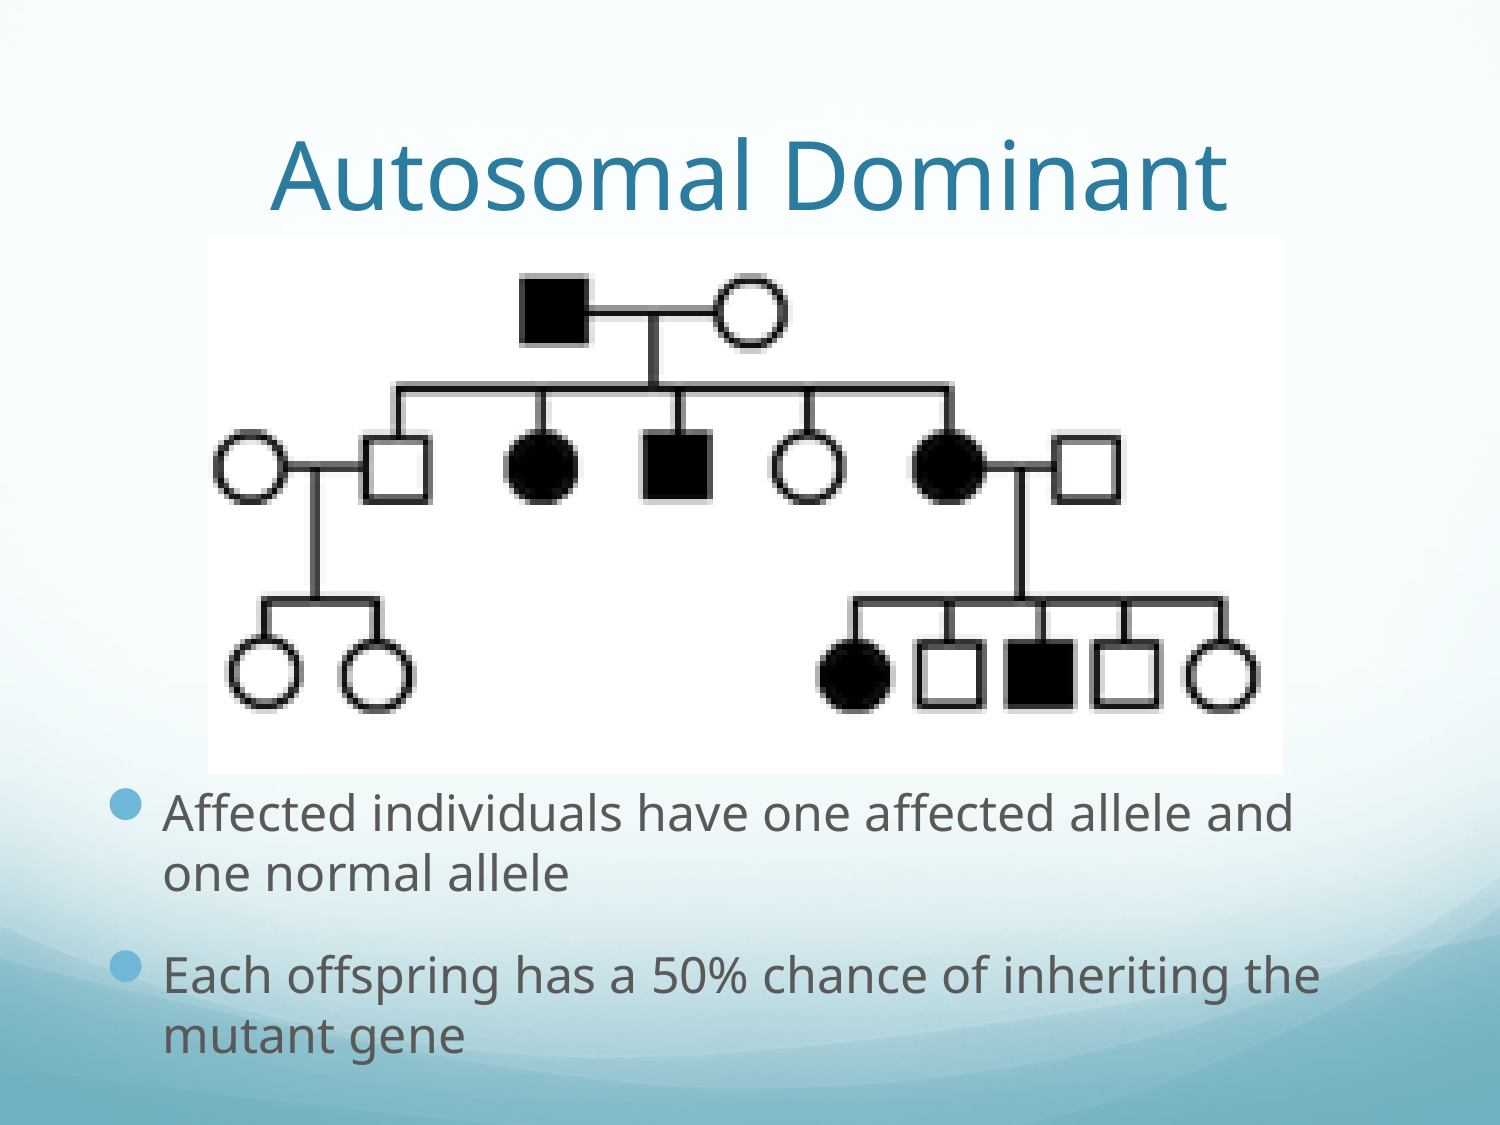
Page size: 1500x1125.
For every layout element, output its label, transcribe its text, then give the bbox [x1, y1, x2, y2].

picture [207, 236, 1283, 775]
title Autosomal Dominant [90, 17, 1410, 237]
list Affected individuals have one affected allele and one normal allele Each offspring has a 50% chance of inheriting the mutant gene [90, 773, 1410, 1125]
